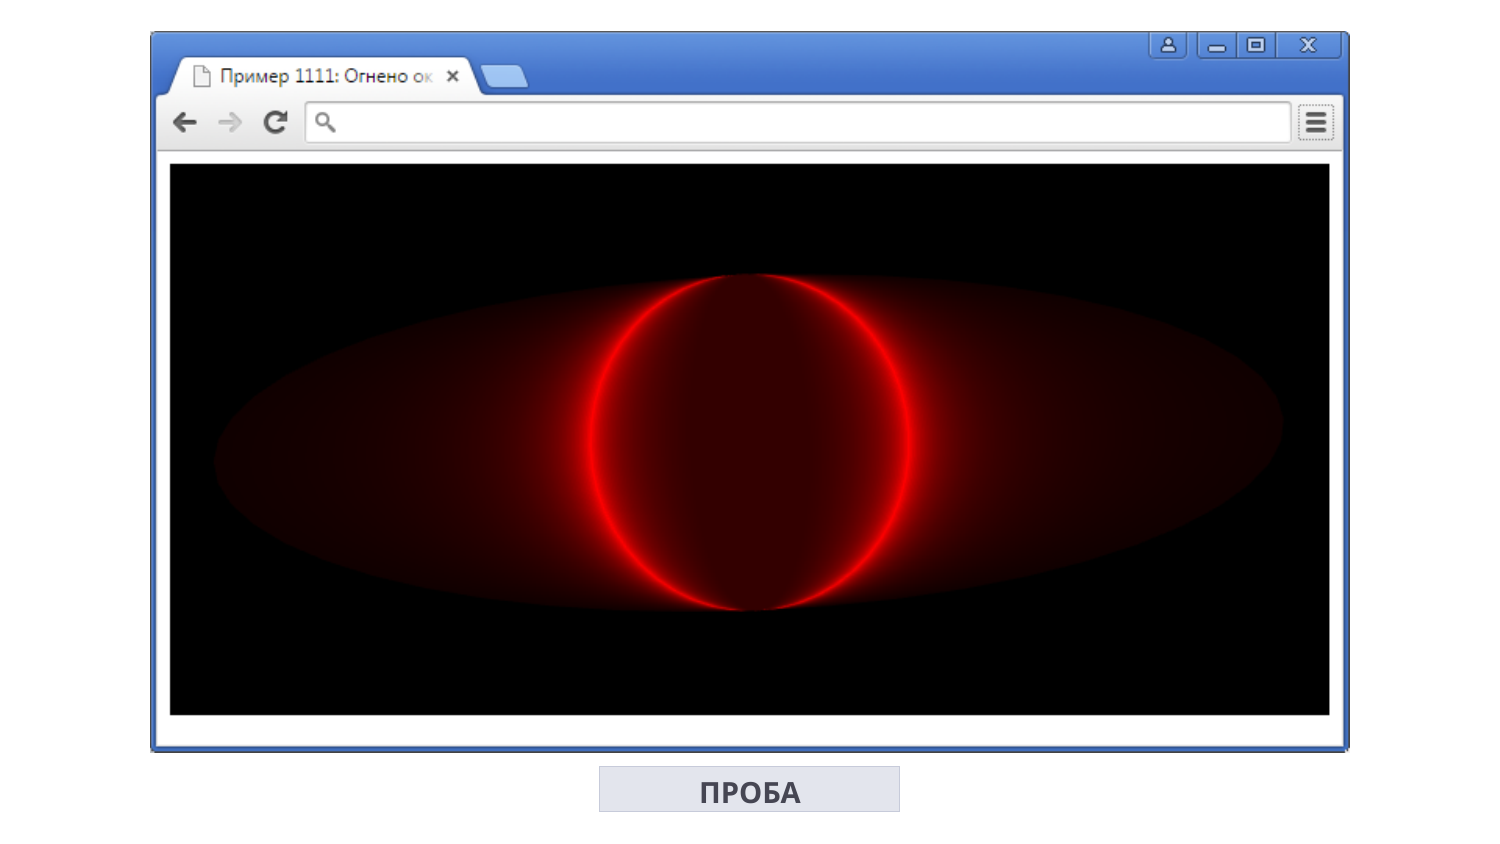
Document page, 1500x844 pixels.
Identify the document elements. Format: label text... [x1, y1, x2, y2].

text_box ПРОБА [599, 766, 900, 812]
picture [149, 31, 1351, 753]
